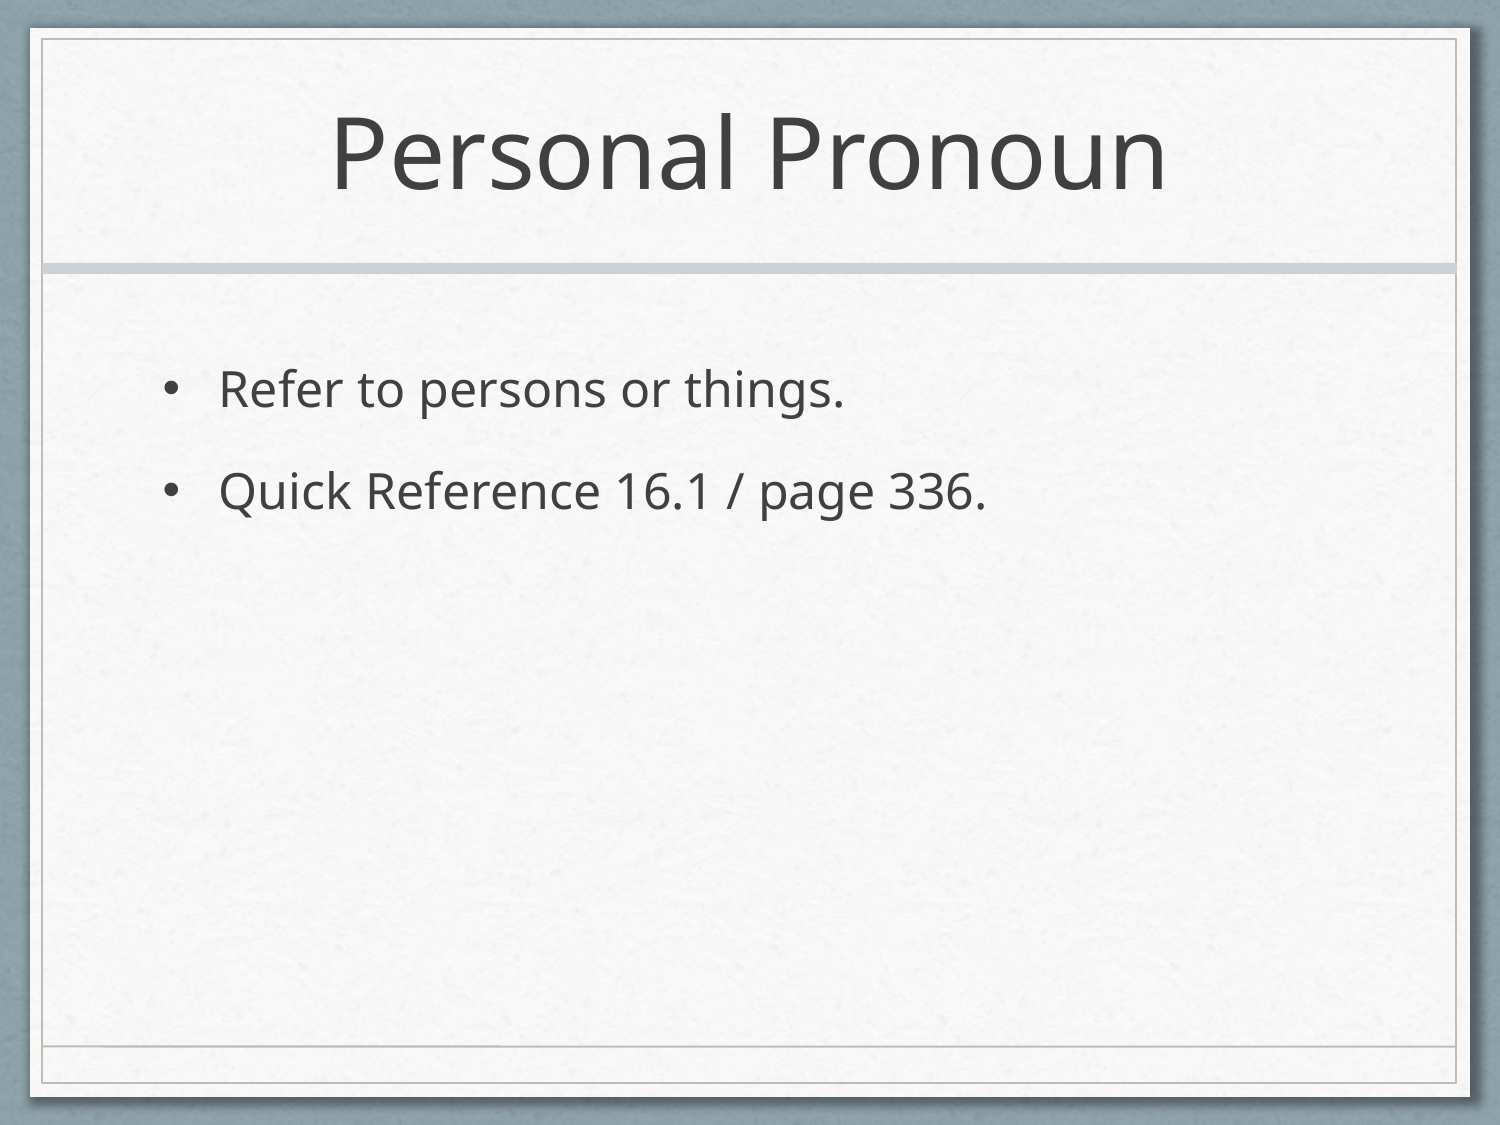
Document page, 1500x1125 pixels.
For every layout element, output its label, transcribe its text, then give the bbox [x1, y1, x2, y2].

picture [30, 28, 1470, 1097]
list Refer to persons or things. Quick Reference 16.1 / page 336. [147, 350, 1353, 995]
title Personal Pronoun [147, 40, 1353, 260]
